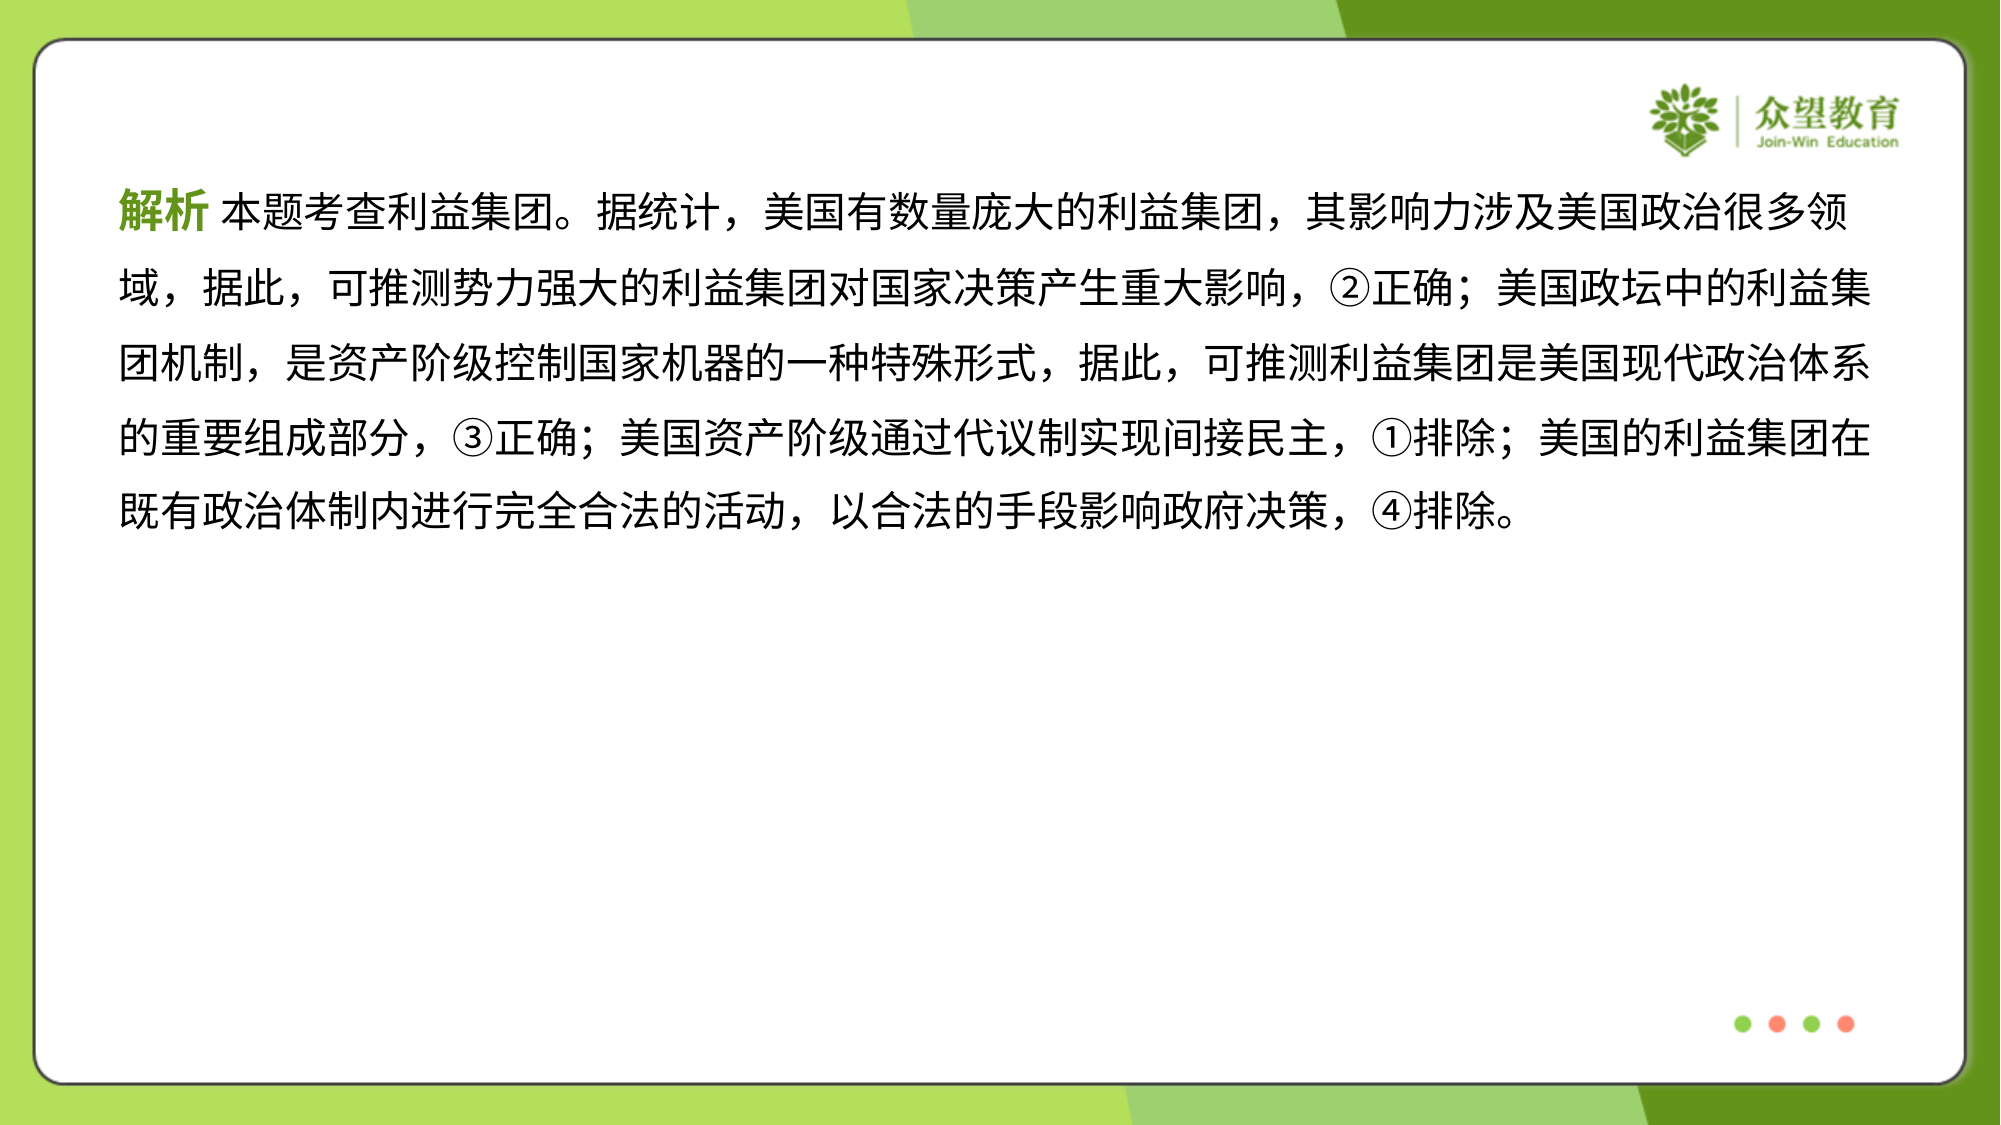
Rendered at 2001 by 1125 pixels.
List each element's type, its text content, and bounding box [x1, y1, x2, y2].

text_box 解析 本题考查利益集团。据统计，美国有数量庞大的利益集团，其影响力涉及美国政治很多领 域，据此，可推测势力强大的利益集团对国家决策产生重大影响，②正确；美国政坛中的利益集 团机制，是资产阶级控制国家机器的一种特殊形式，据此，可推测利益集团是美国现代政治体系 的重要组成部分，③正确；美国资产阶级通过代议制实现间接民主，①排除；美国的利益集团在 既有政治体制内进行完全合法的活动，以合法的手段影响政府决策，④排除。 [118, 159, 1883, 527]
picture [0, 0, 2000, 1125]
